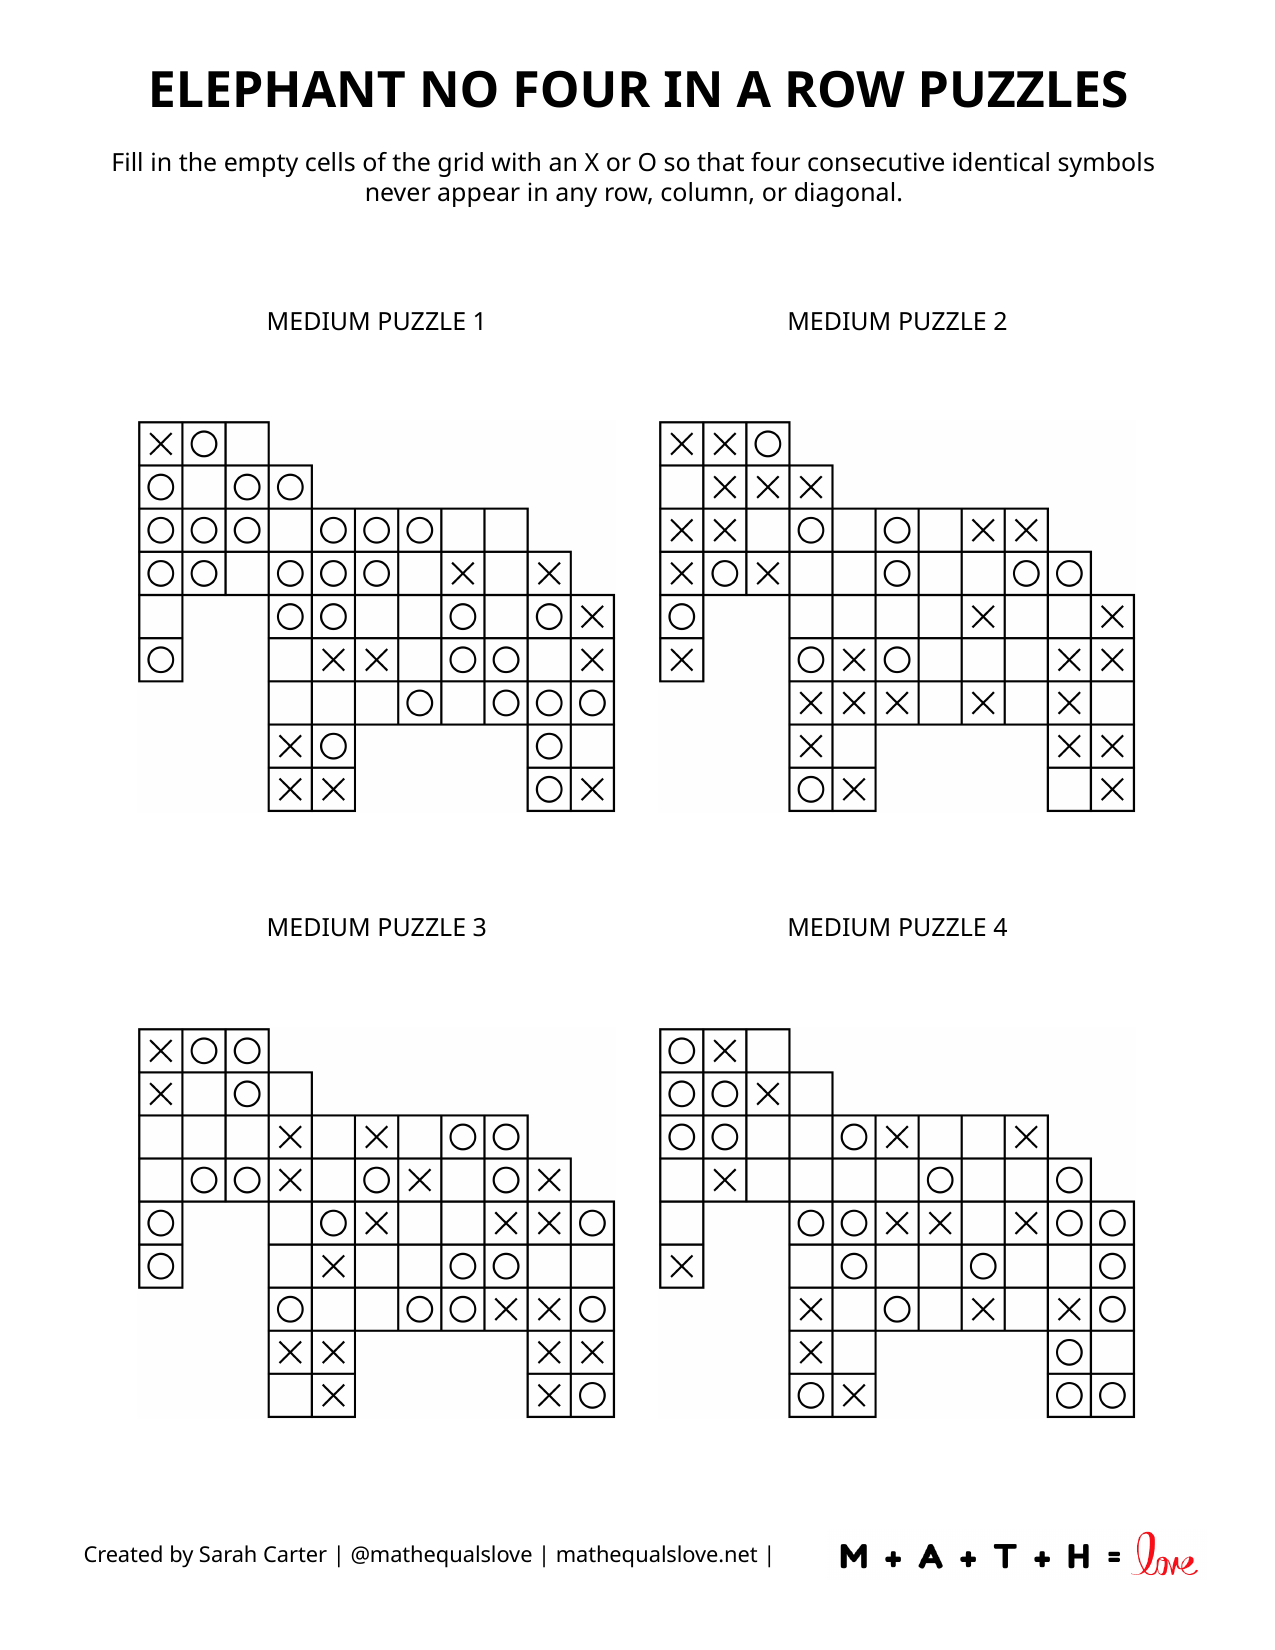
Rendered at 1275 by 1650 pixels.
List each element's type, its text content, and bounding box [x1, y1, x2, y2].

text_box ELEPHANT NO FOUR IN A ROW PUZZLES [66, 49, 1211, 125]
text_box MEDIUM PUZZLE 3 [138, 911, 617, 963]
picture [657, 420, 1137, 813]
picture [657, 1026, 1137, 1420]
text_box Created by Sarah Carter | @mathequalslove | mathequalslove.net | [68, 1533, 826, 1575]
text_box Fill in the empty cells of the grid with an X or O so that four consecutive identical symbols never appear in any row, column, or diagonal. [0, 139, 1275, 215]
picture [826, 1528, 1207, 1580]
picture [136, 1026, 616, 1420]
picture [136, 420, 616, 813]
text_box MEDIUM PUZZLE 4 [658, 911, 1137, 963]
text_box MEDIUM PUZZLE 1 [138, 305, 617, 356]
text_box MEDIUM PUZZLE 2 [658, 305, 1137, 356]
